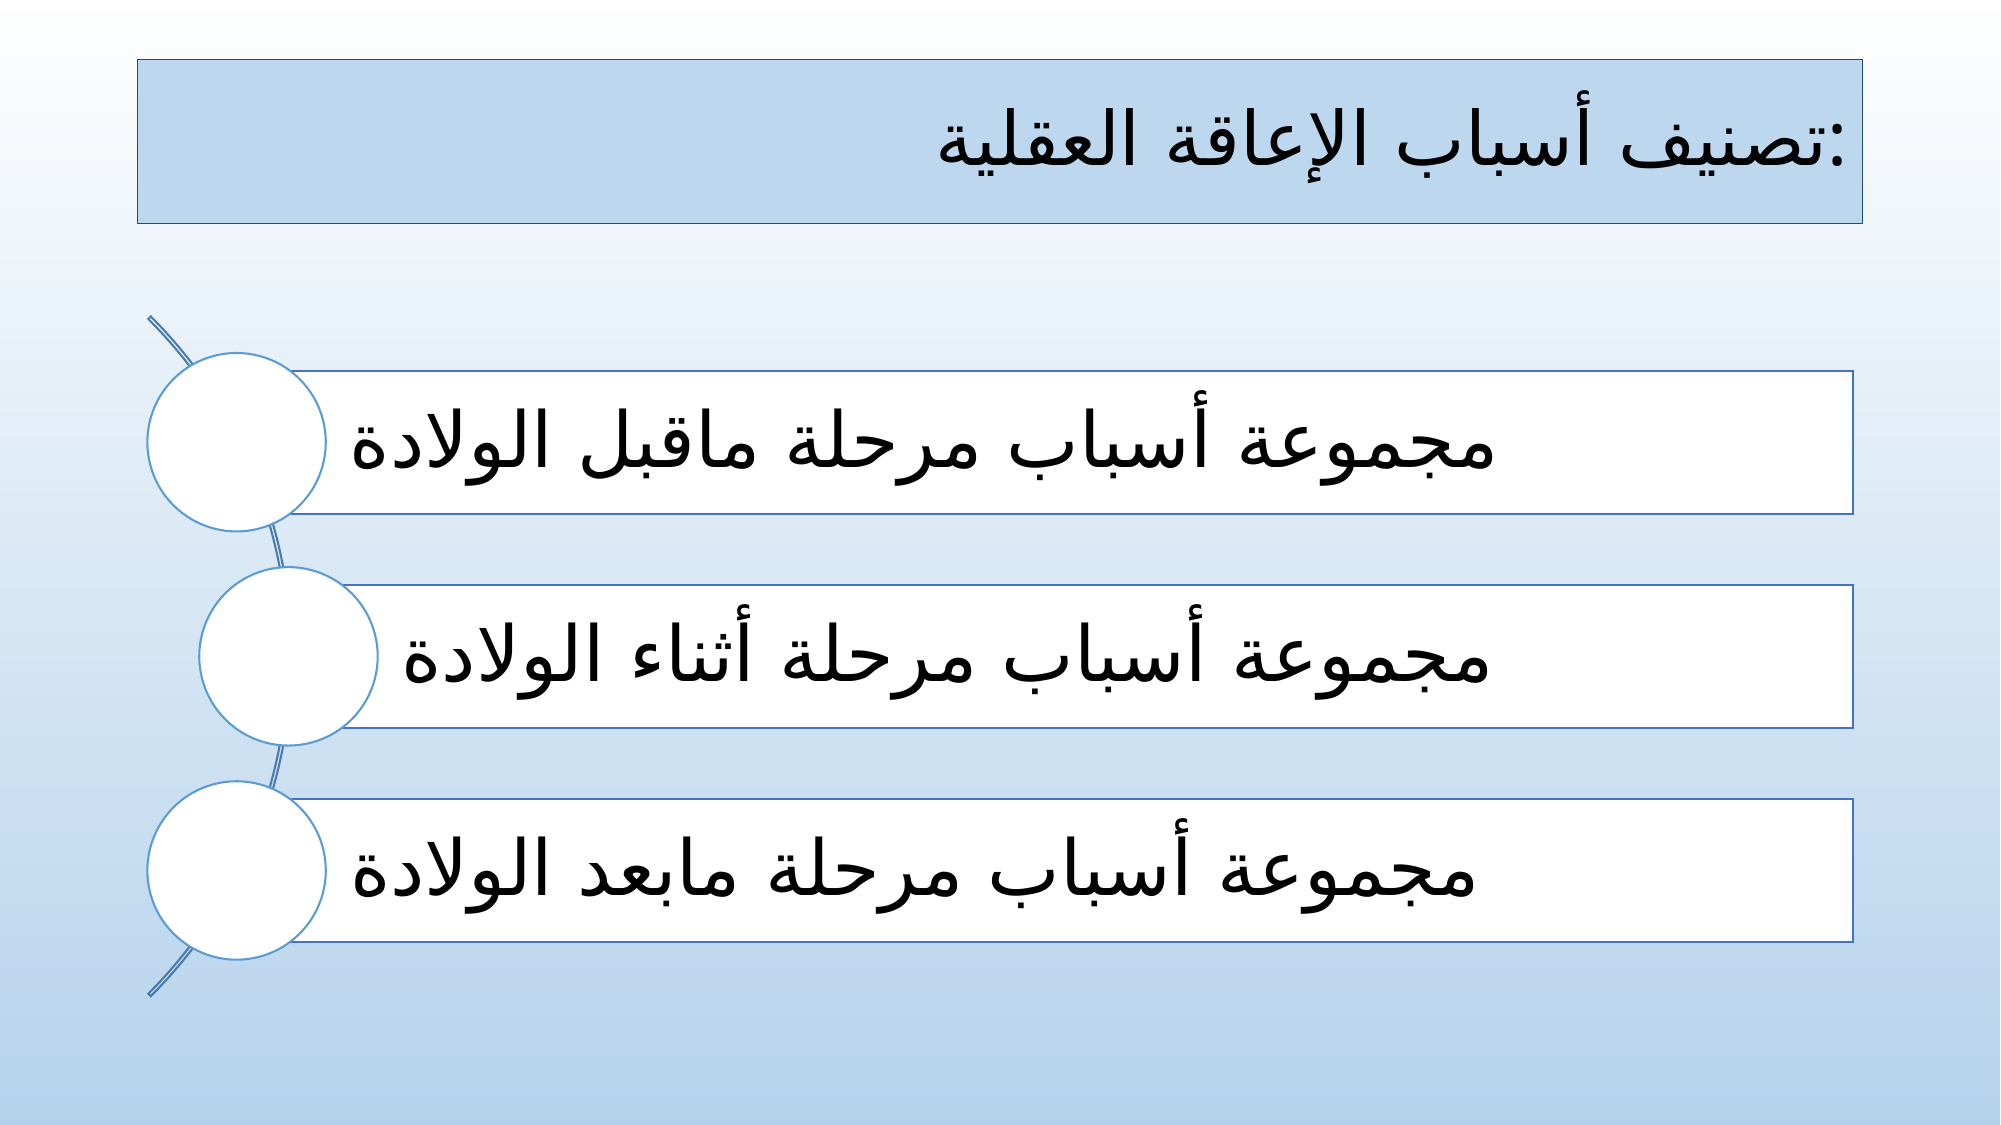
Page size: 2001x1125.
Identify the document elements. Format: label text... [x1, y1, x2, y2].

title تصنيف أسباب الإعاقة العقلية: [137, 59, 1863, 224]
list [137, 299, 1863, 1014]
